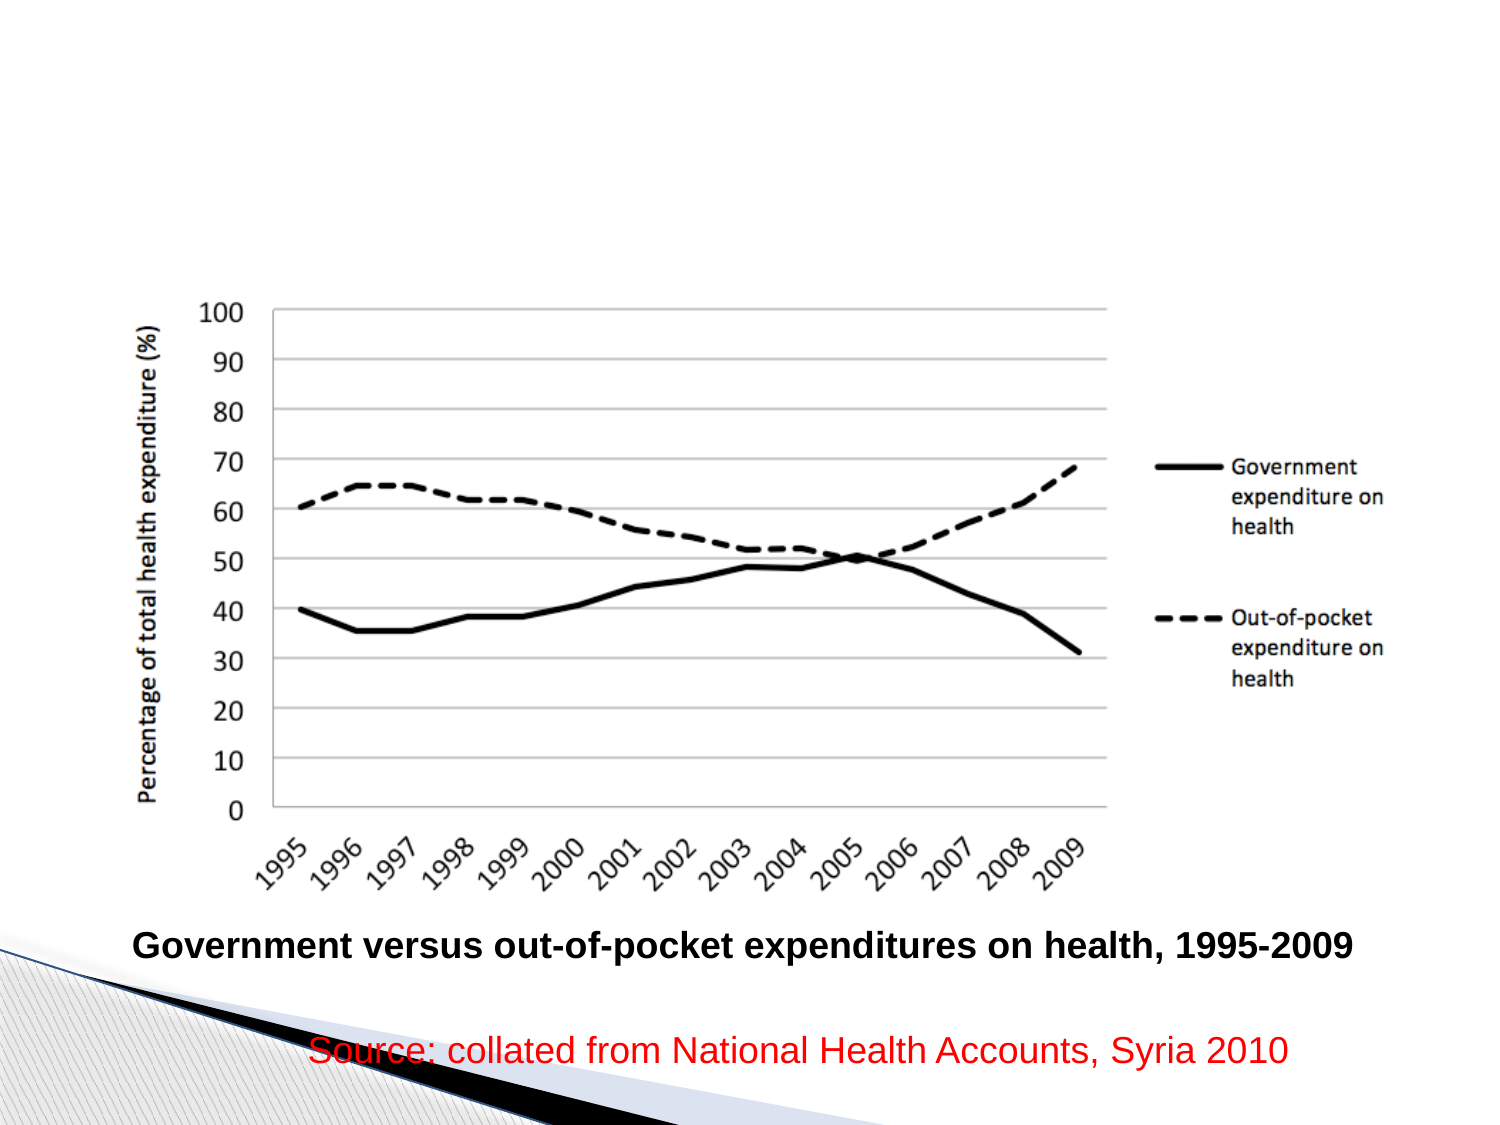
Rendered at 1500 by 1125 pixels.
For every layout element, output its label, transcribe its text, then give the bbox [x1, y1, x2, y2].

text_box Government versus out-of-pocket expenditures on health, 1995-2009 [117, 913, 1465, 974]
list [81, 234, 1433, 951]
text_box Source: collated from National Health Accounts, Syria 2010 [292, 973, 1407, 1079]
